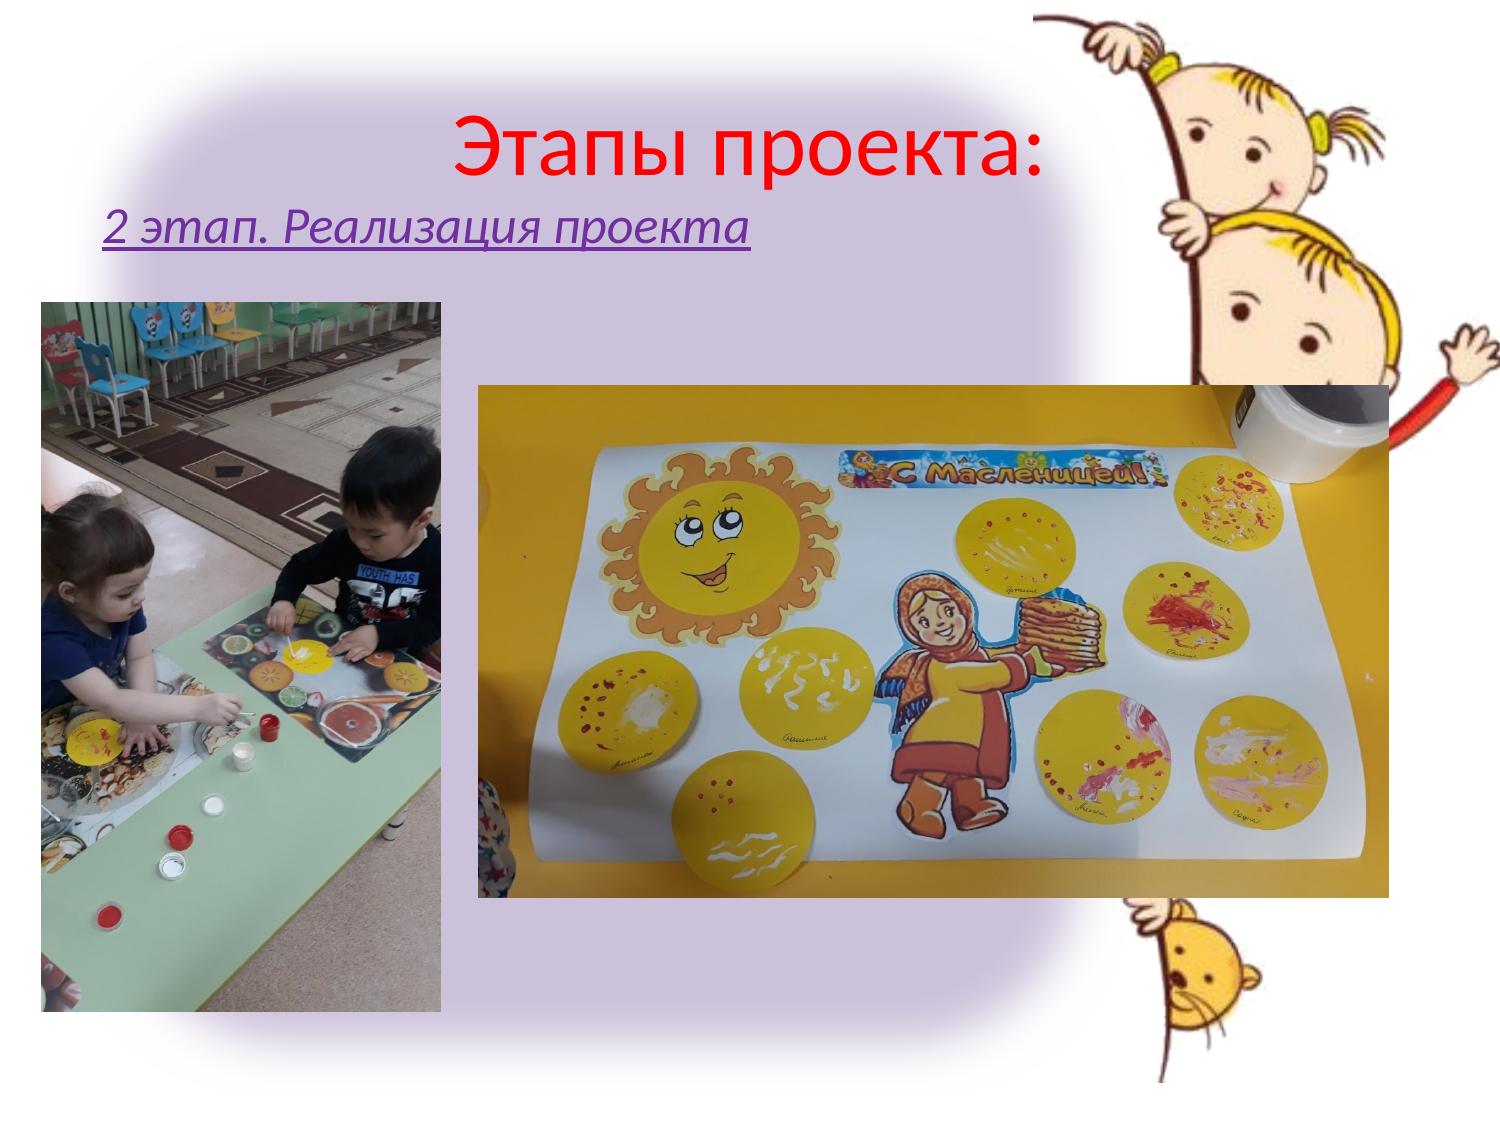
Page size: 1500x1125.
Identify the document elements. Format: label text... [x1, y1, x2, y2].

title Этапы проекта: [75, 45, 1425, 233]
picture [41, 302, 441, 1012]
list 2 этап. Реализация проекта [75, 184, 1317, 1005]
picture [477, 0, 1500, 1083]
